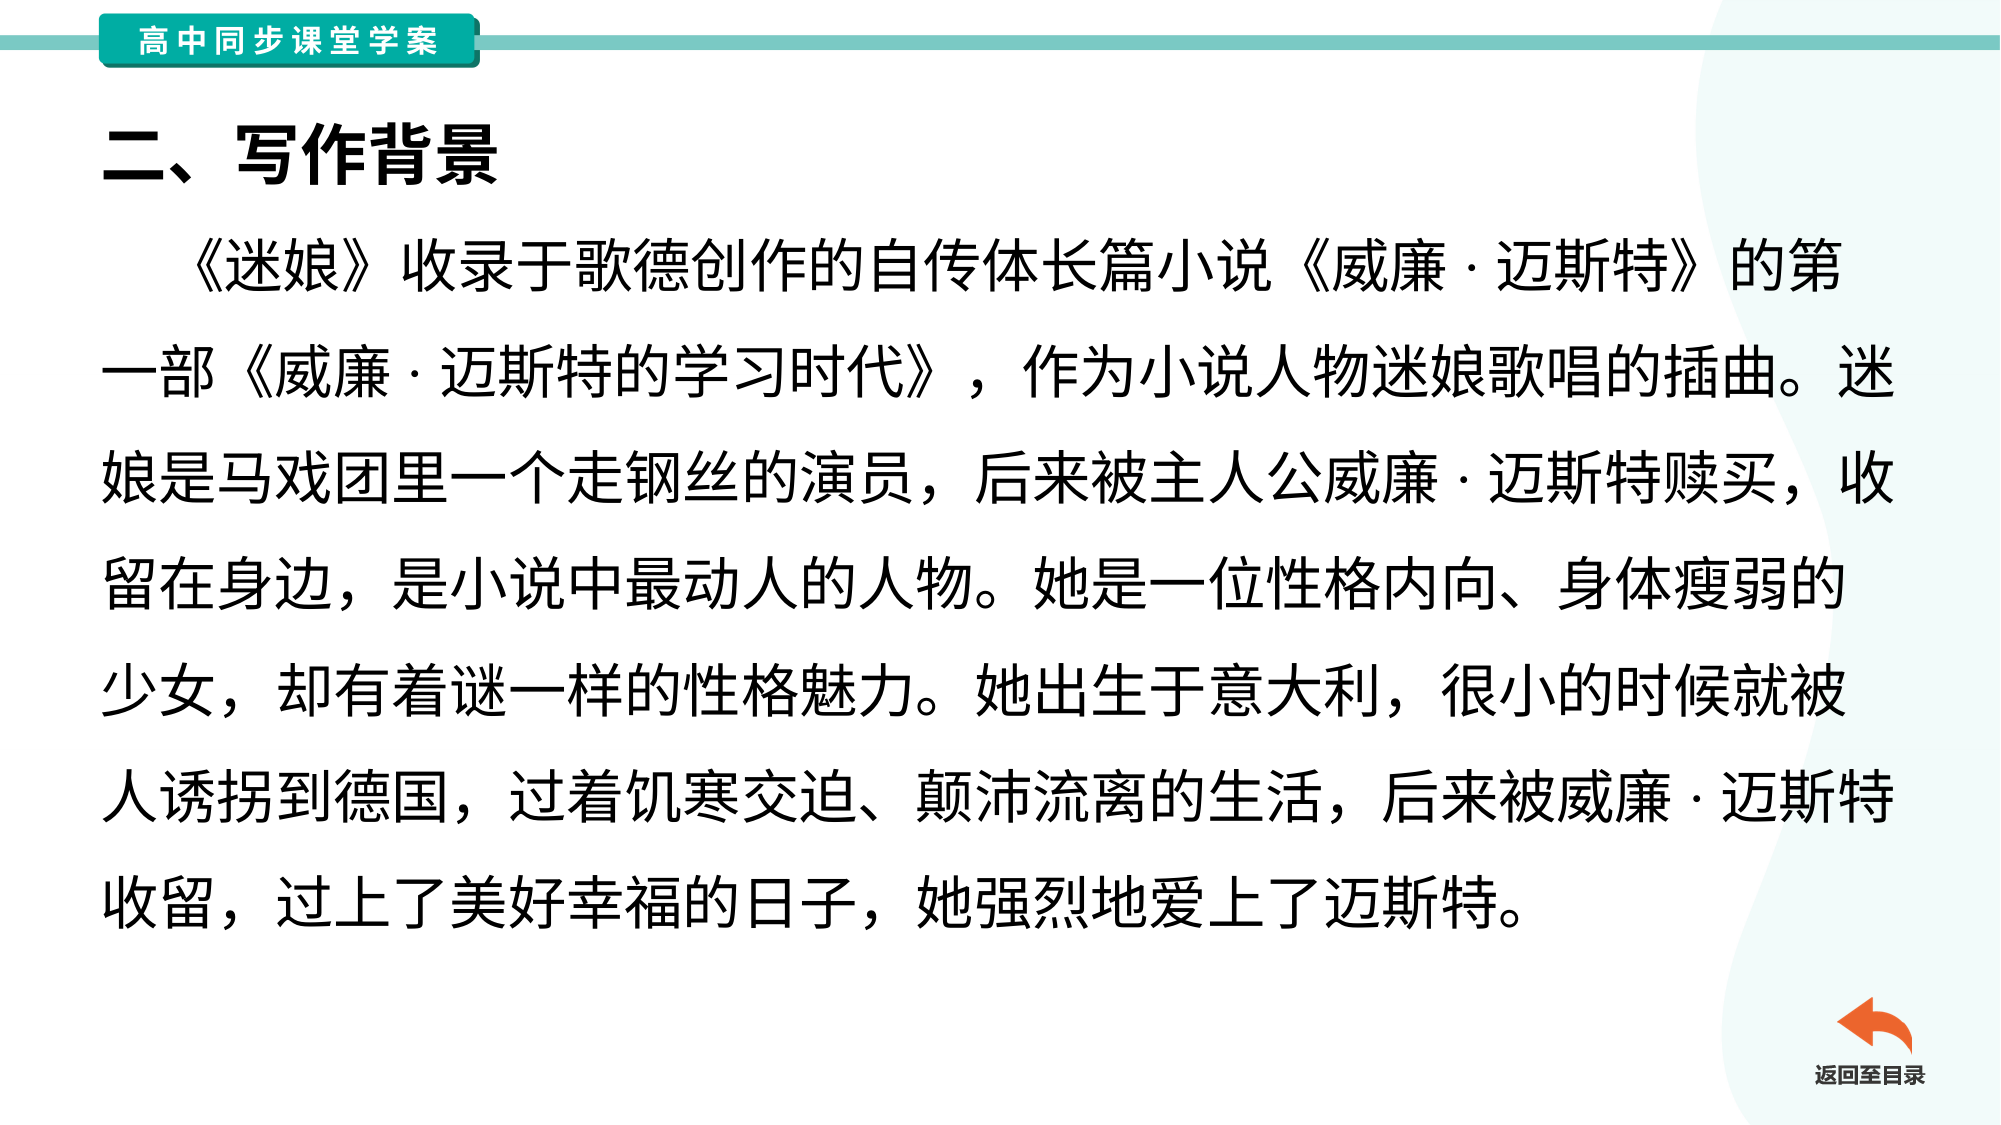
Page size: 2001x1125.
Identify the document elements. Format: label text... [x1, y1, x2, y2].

text_box 二、写作背景 [100, 76, 1899, 192]
text_box 《迷娘》收录于歌德创作的自传体长篇小说《威廉·迈斯特》的第 一部《威廉·迈斯特的学习时代》，作为小说人物迷娘歌唱的插曲。迷 娘是马戏团里一个走钢丝的演员，后来被主人公威廉·迈斯特赎买，收 留在身边，是小说中最动人的人物。她是一位性格内向、身体瘦弱的 少女，却有着谜一样的性格魅力。她出生于意大利，很小的时候就被 人诱拐到德国，过着饥寒交迫、颠沛流离的生活，后来被威廉·迈斯特 收留，过上了美好幸福的日子，她强烈地爱上了迈斯特。 [100, 192, 1899, 937]
picture [0, 0, 2000, 1125]
